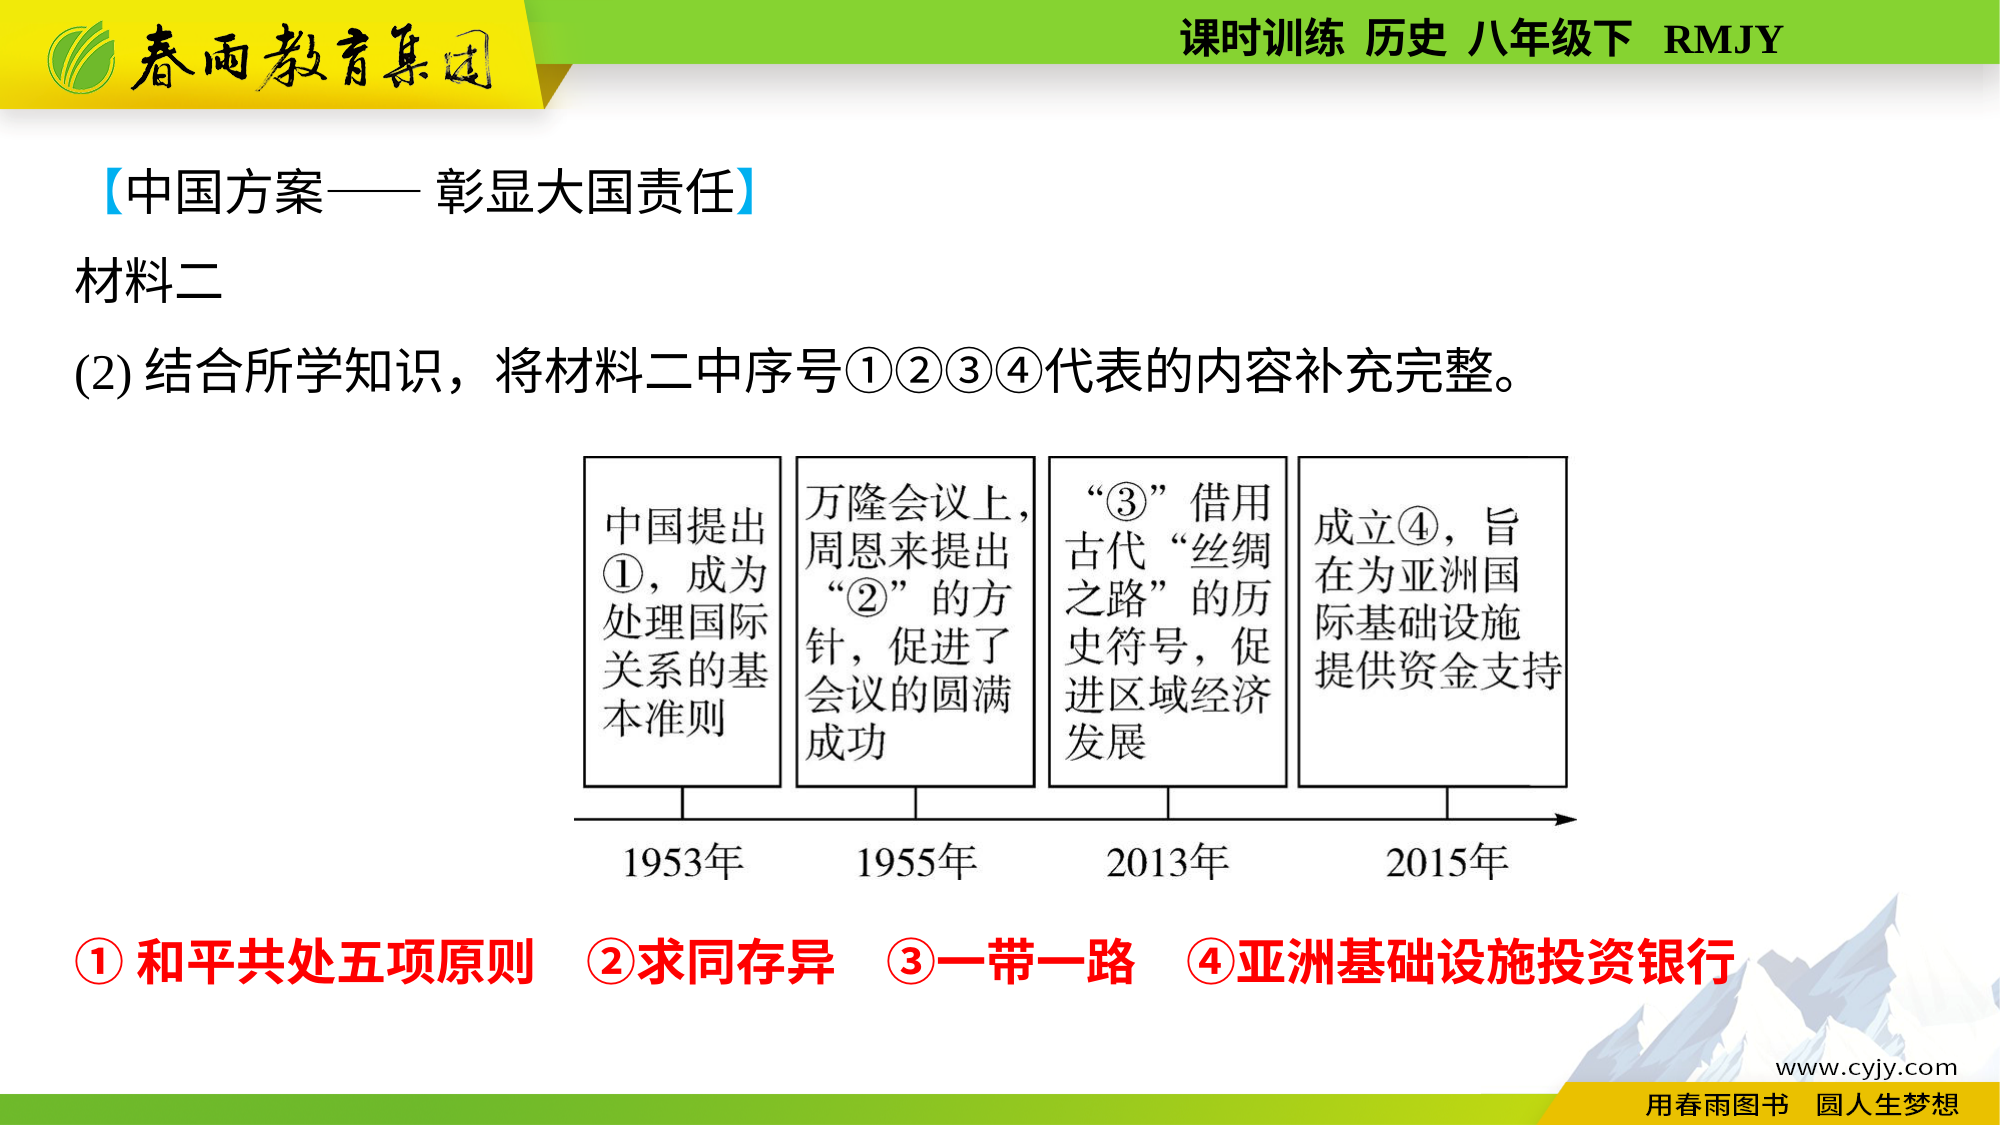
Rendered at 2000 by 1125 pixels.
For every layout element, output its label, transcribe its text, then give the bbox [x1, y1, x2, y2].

text_box ①和平共处五项原则 ②求同存异 ③一带一路 ④亚洲基础设施投资银行 [59, 893, 1944, 999]
picture [0, 0, 2000, 1125]
list 【中国方案—— 彰显大国责任】 材料二 (2)结合所学知识，将材料二中序号①②③④代表的内容补充完整。 [59, 122, 1944, 399]
